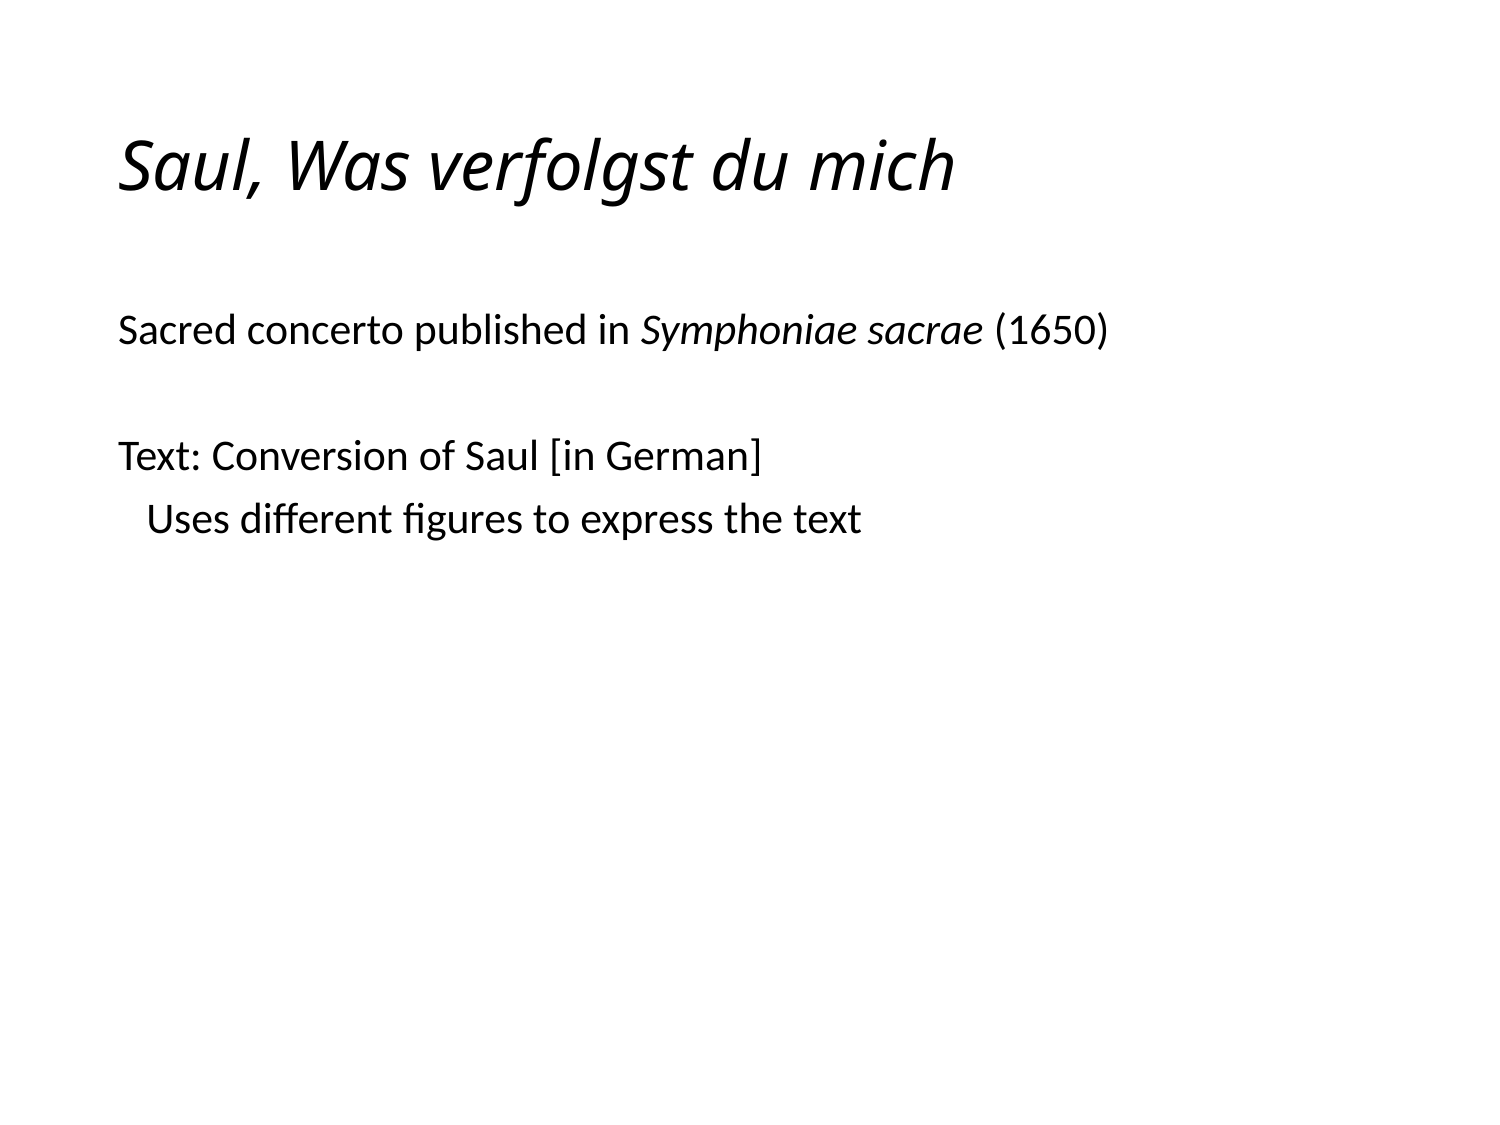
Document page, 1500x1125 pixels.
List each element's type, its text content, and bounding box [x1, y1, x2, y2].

list Sacred concerto published in Symphoniae sacrae (1650) Text: Conversion of Saul [in German] Uses different figures to express the text [103, 299, 1397, 1014]
title Saul, Was verfolgst du mich [103, 59, 1397, 278]
